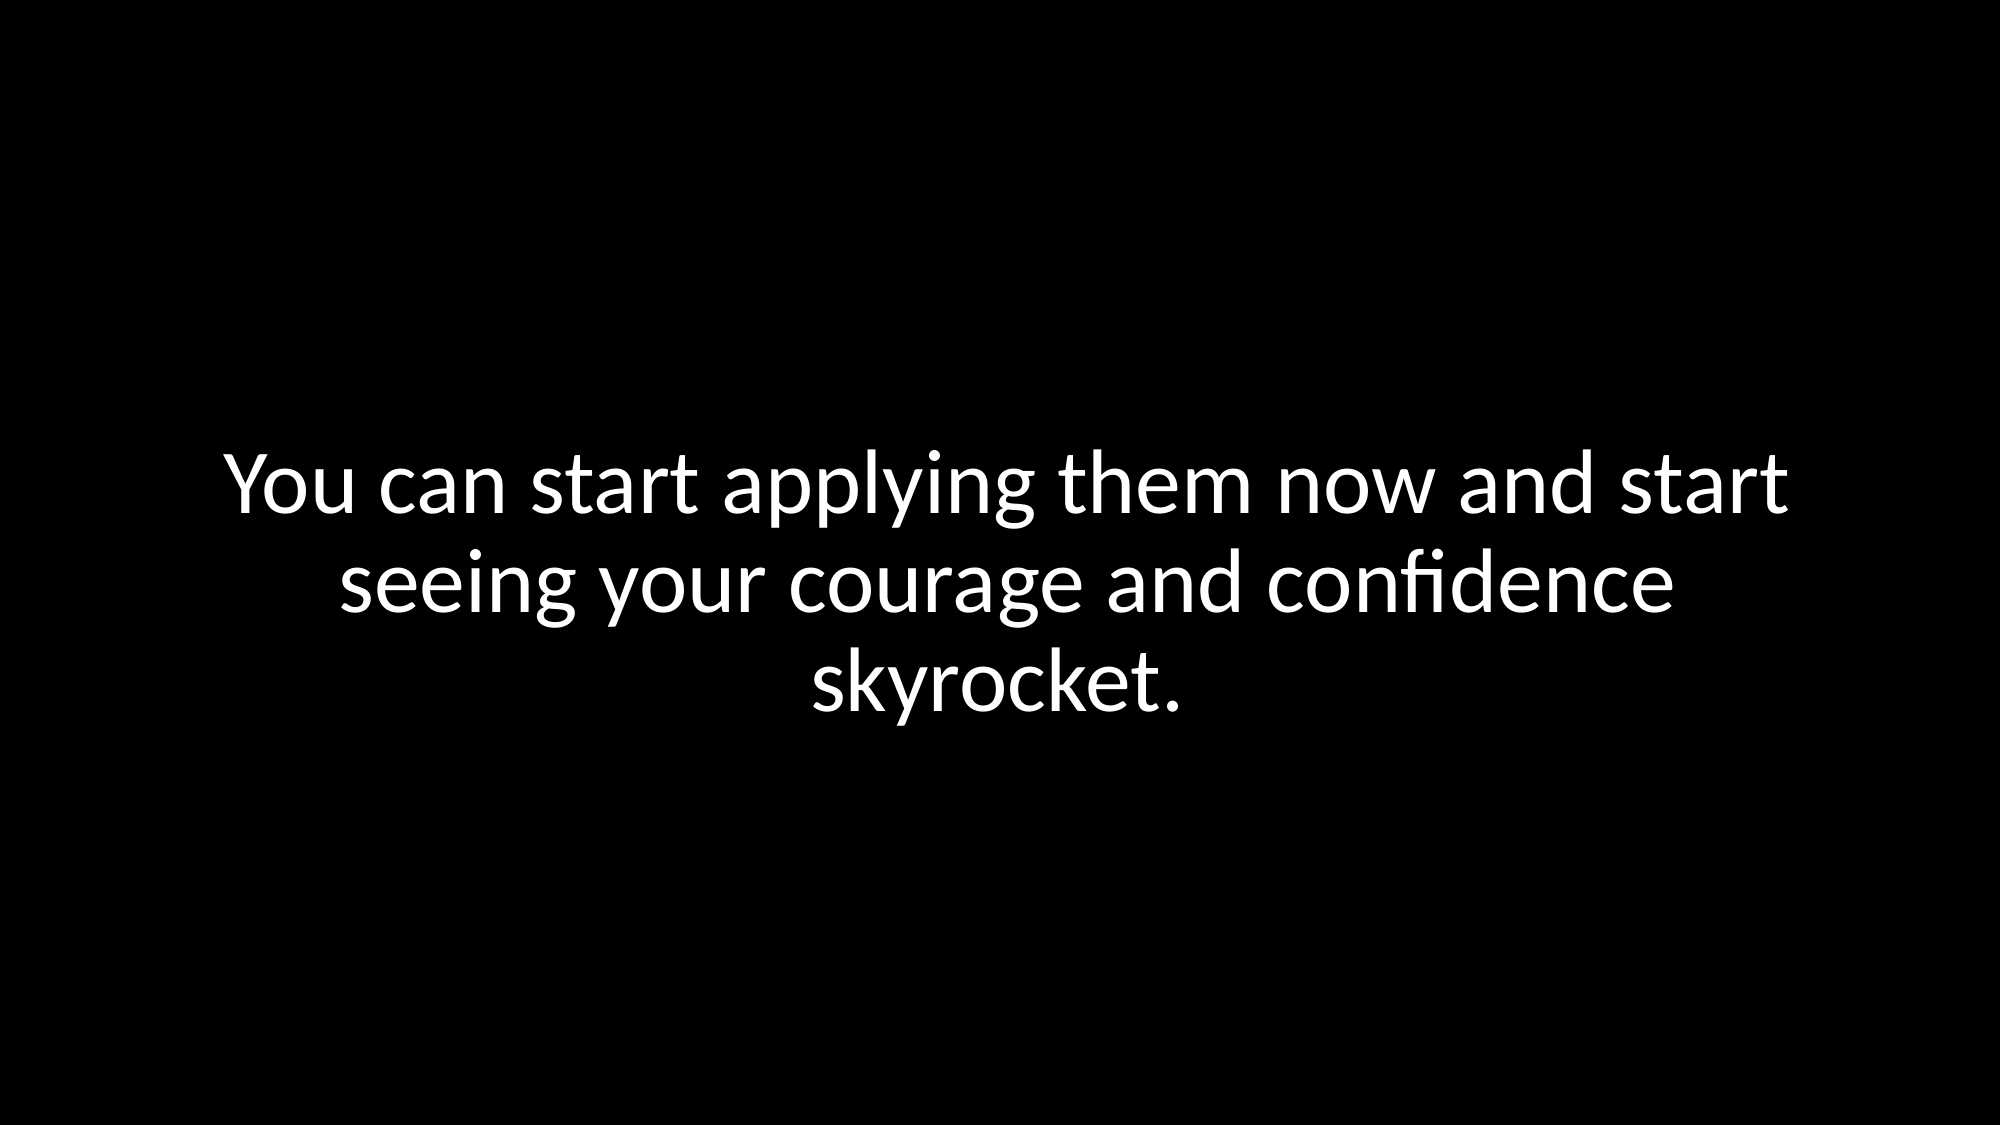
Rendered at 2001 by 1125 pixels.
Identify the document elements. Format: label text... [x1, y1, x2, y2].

list You can start applying them now and start seeing your courage and confidence skyrocket. [142, 427, 1874, 784]
